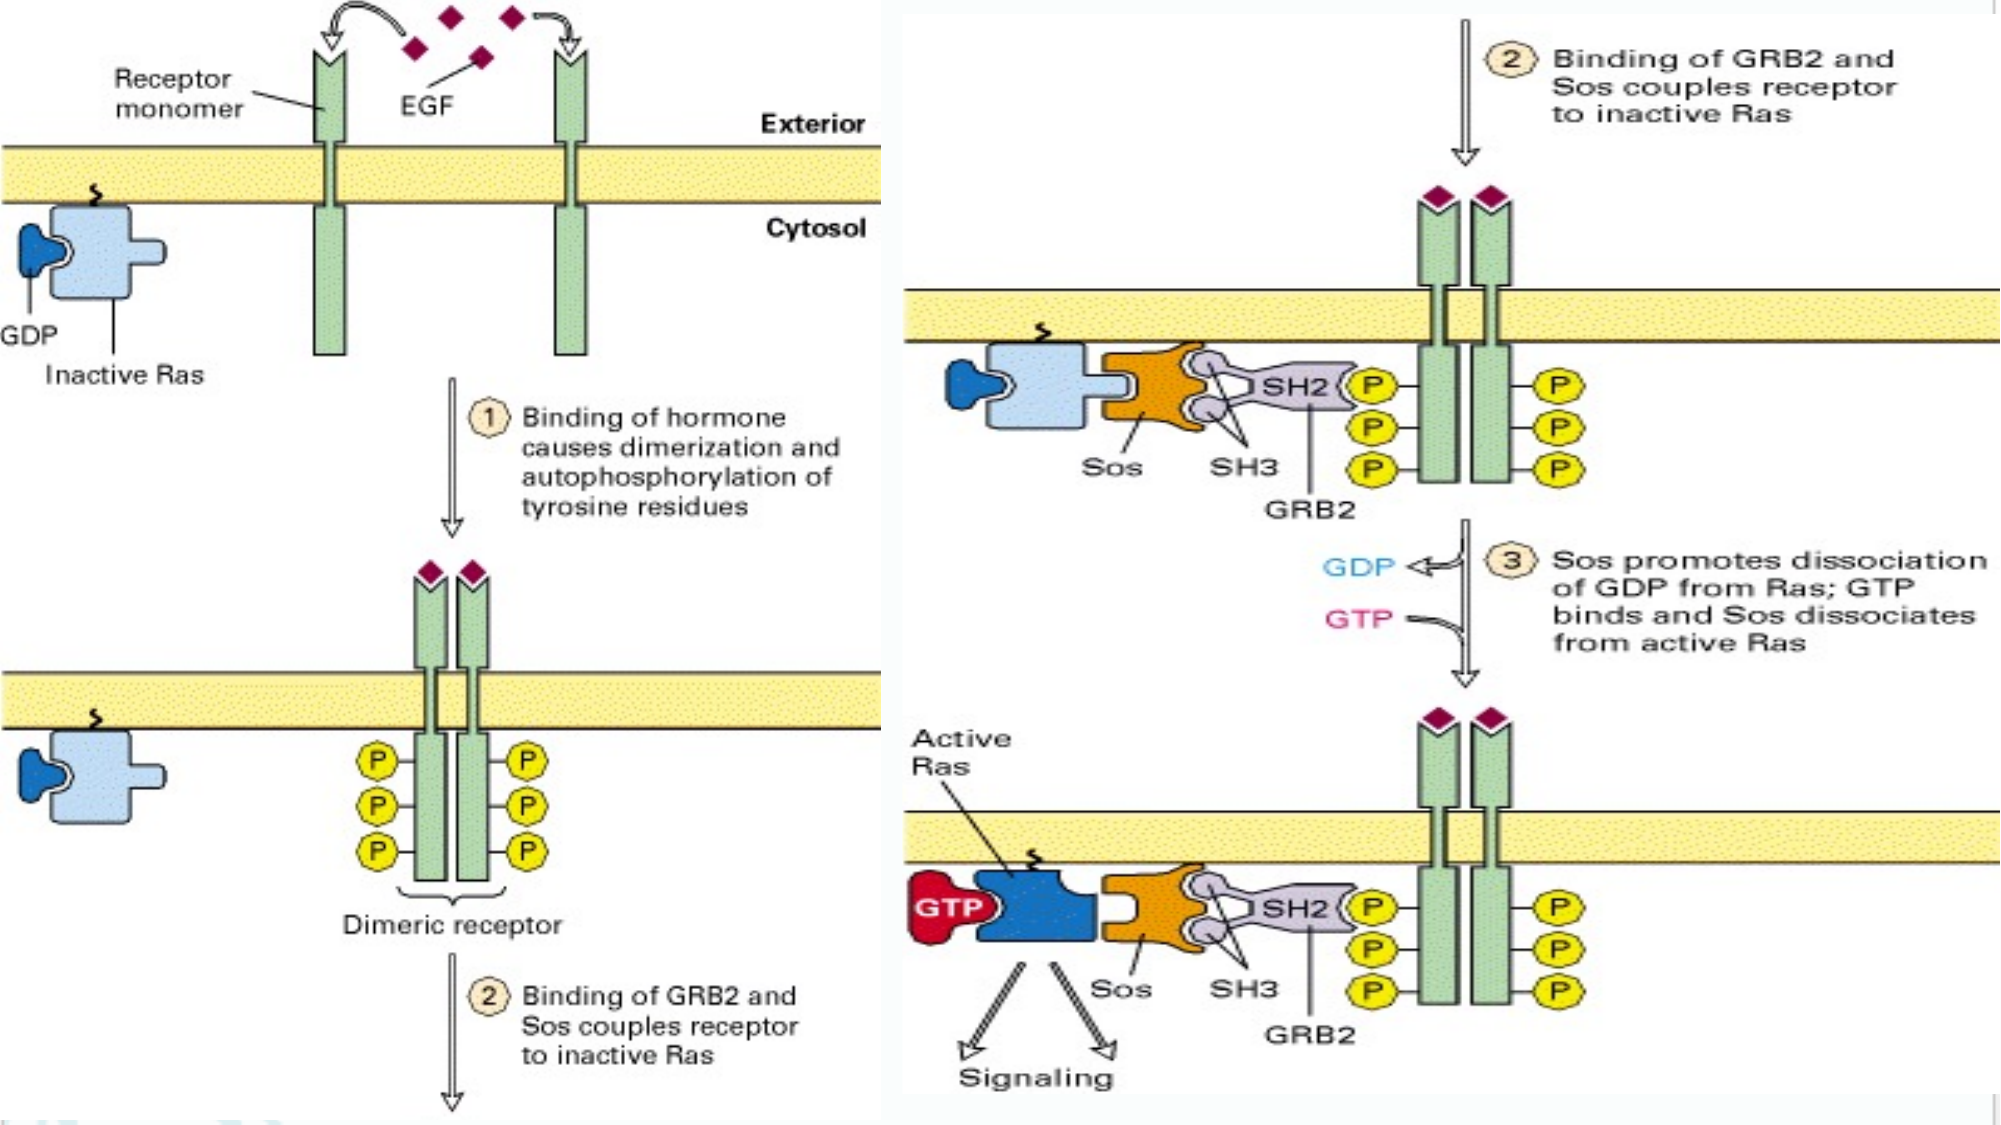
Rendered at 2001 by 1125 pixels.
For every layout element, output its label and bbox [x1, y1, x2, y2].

picture [0, 0, 2001, 1125]
list [0, 0, 881, 1120]
